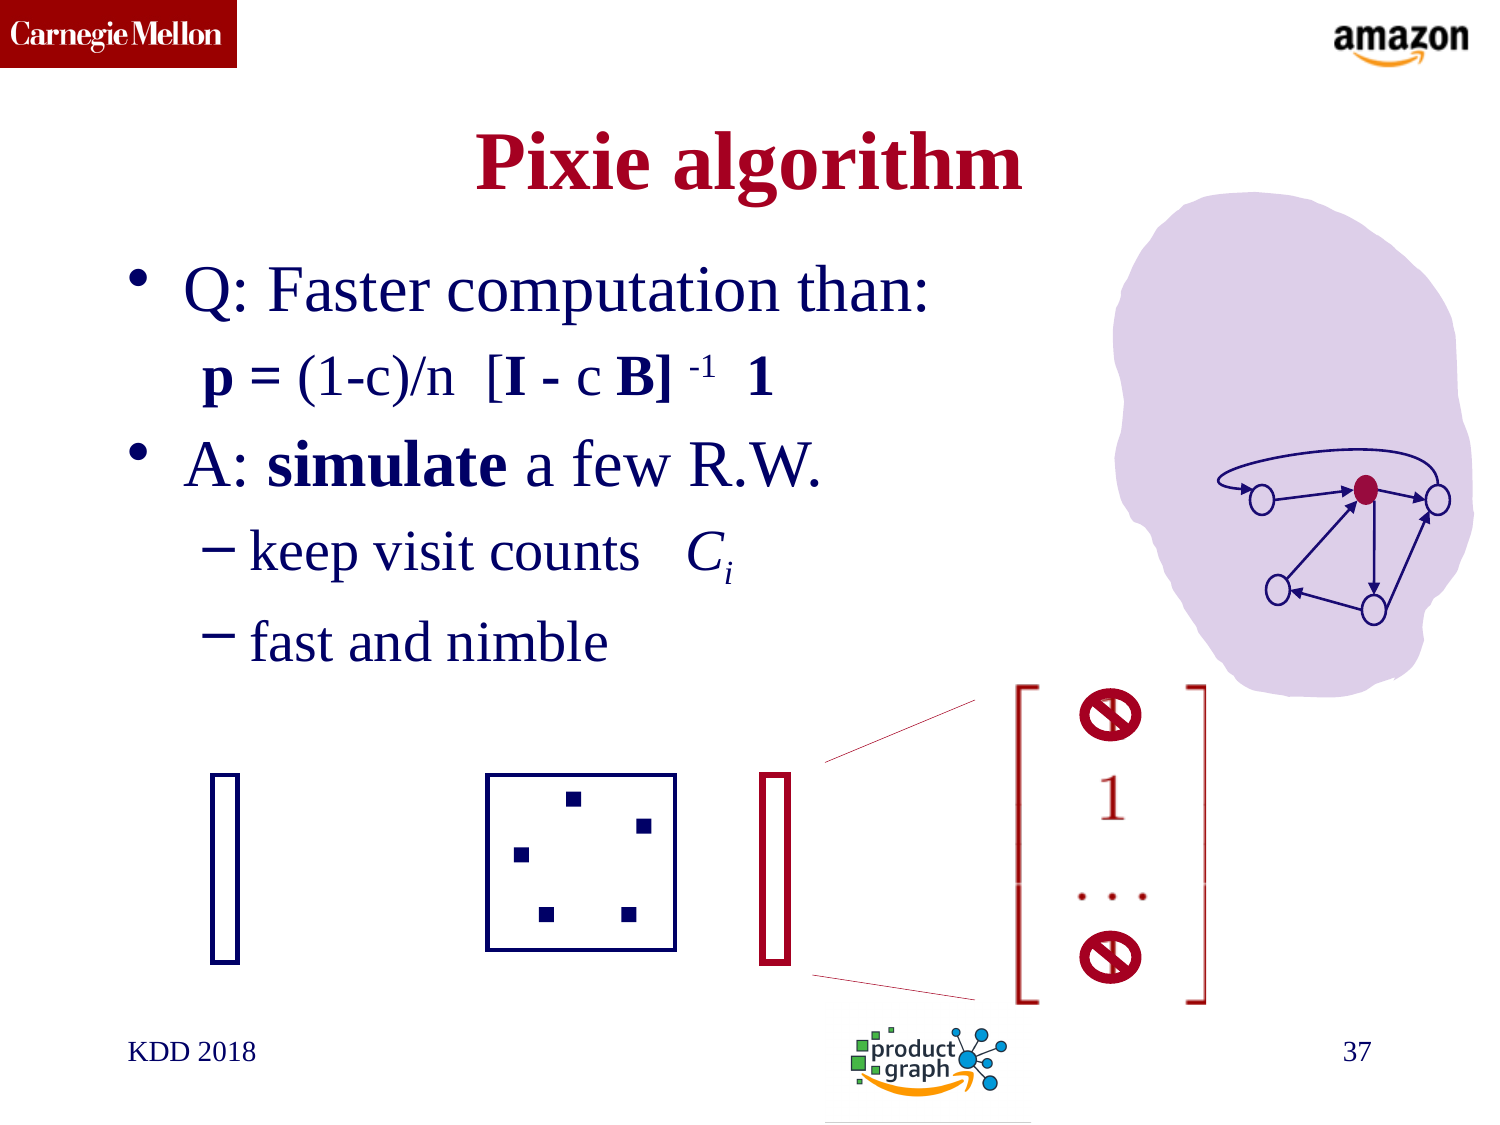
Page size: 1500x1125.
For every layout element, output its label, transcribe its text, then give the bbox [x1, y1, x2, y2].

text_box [513, 791, 652, 923]
text_box [212, 774, 238, 963]
slide_number KDD 2018 [112, 1024, 426, 1101]
picture [1322, 4, 1484, 88]
picture [1014, 683, 1207, 1005]
list Q: Faster computation than: p = (1-c)/n [I - c B] -1 1 A: simulate a few R.W. keep visit counts Ci fast and nimble [112, 237, 1388, 1001]
picture [0, 0, 237, 68]
title Pixie algorithm [112, 99, 1388, 213]
slide_number 37 [1074, 1024, 1388, 1101]
text_box [1112, 191, 1475, 698]
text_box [824, 699, 976, 763]
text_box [812, 974, 976, 1001]
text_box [1249, 474, 1451, 626]
text_box [487, 774, 675, 950]
text_box [762, 774, 788, 963]
